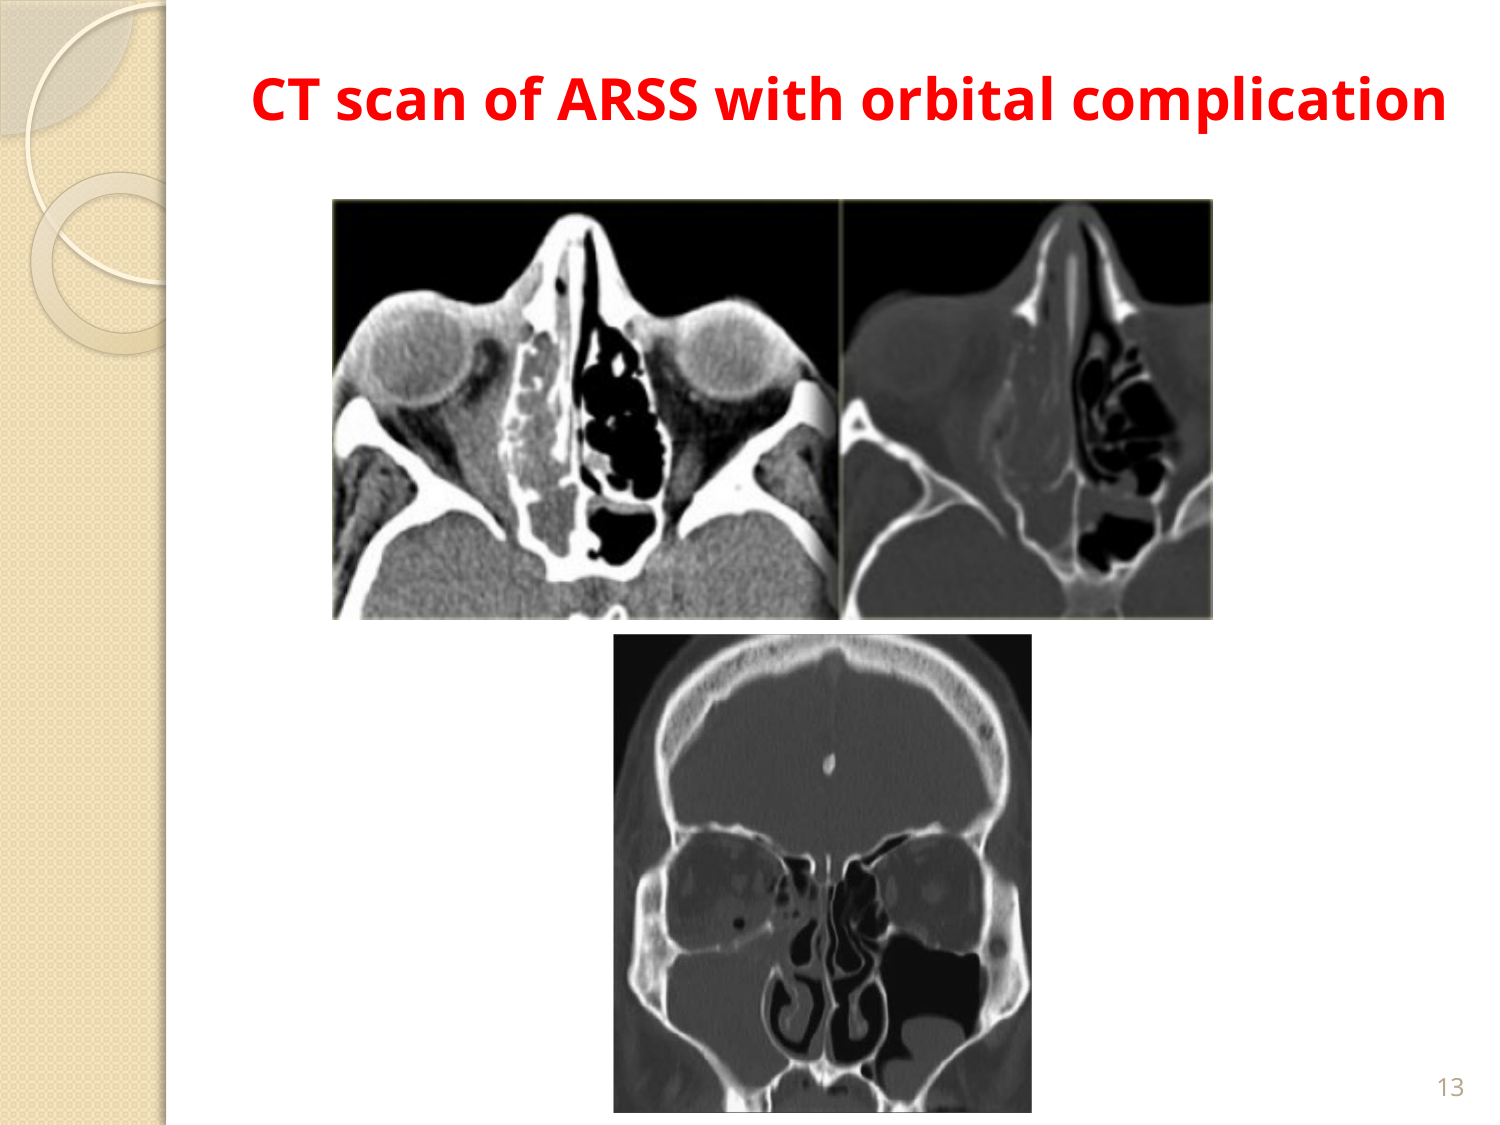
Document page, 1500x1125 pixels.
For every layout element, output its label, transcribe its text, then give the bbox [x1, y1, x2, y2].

title CT scan of ARSS with orbital complication [235, 32, 1466, 163]
picture [332, 199, 1213, 621]
slide_number 13 [1413, 1034, 1488, 1113]
picture [613, 634, 1033, 1113]
